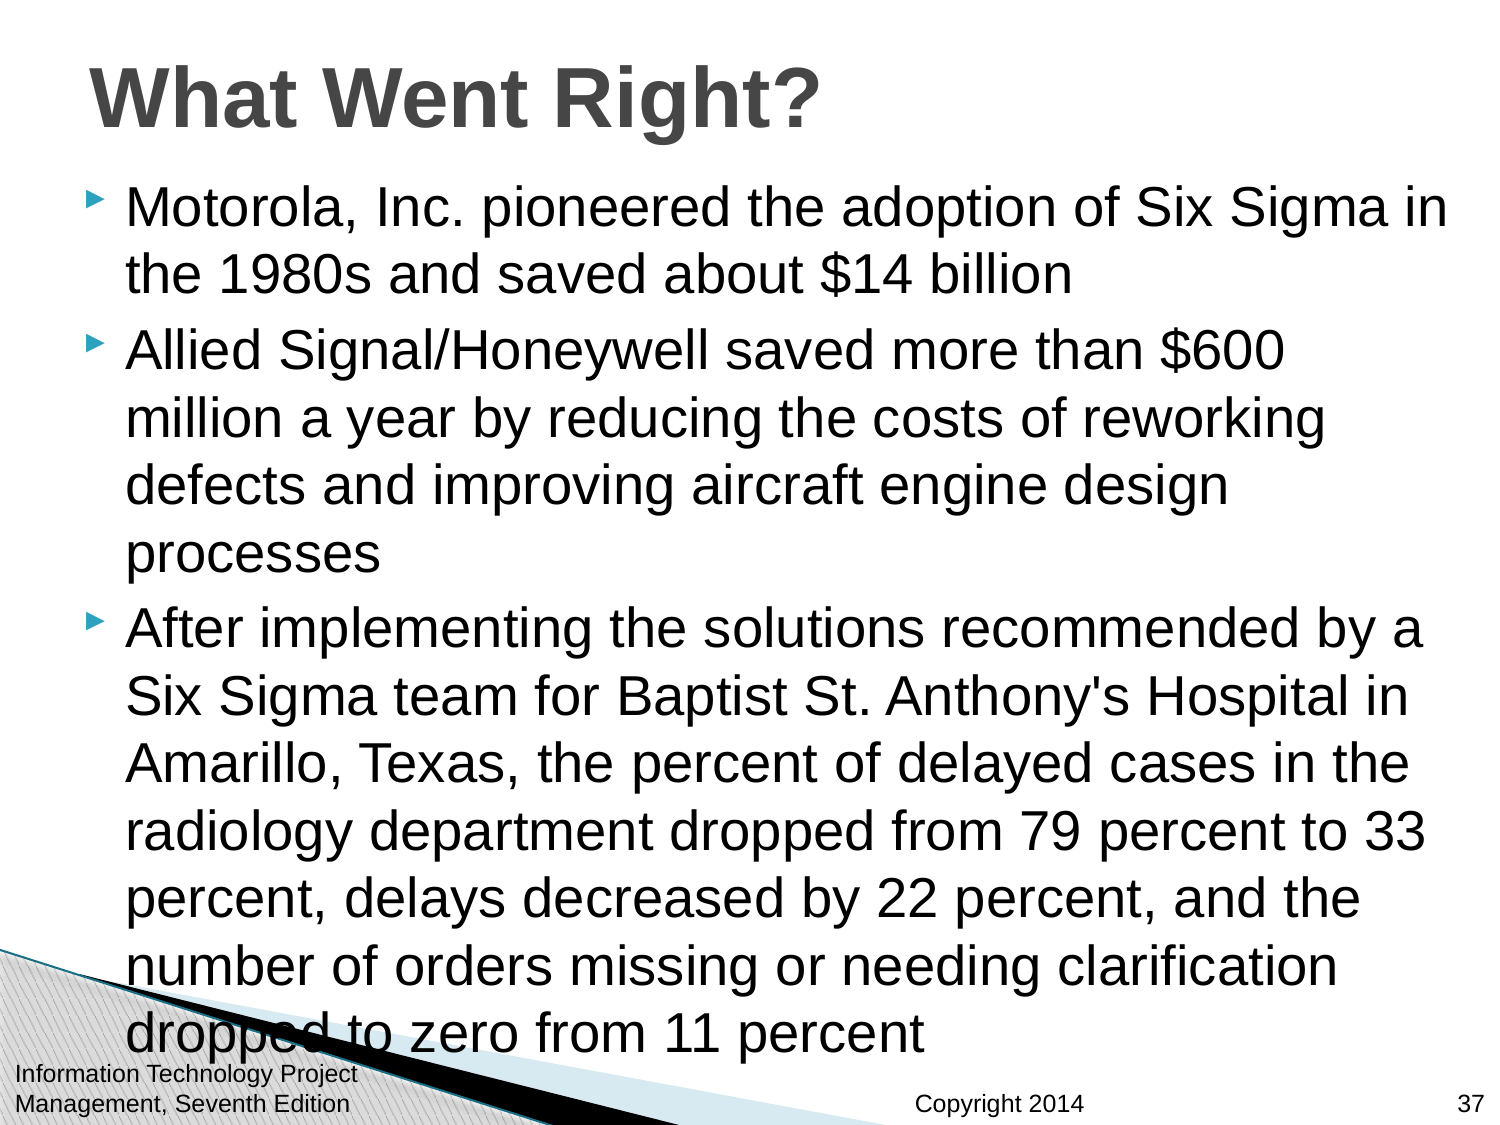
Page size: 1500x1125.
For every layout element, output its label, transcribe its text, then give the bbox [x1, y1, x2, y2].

slide_number 37 [1408, 1065, 1500, 1125]
list Motorola, Inc. pioneered the adoption of Six Sigma in the 1980s and saved about $14 billion Allied Signal/Honeywell saved more than $600 million a year by reducing the costs of reworking defects and improving aircraft engine design processes After implementing the solutions recommended by a Six Sigma team for Baptist St. Anthony's Hospital in Amarillo, Texas, the percent of delayed cases in the radiology department dropped from 79 percent to 33 percent, delays decreased by 22 percent, and the number of orders missing or needing clarification dropped to zero from 11 percent [49, 162, 1476, 906]
footer Information Technology Project Management, Seventh Edition [0, 1065, 425, 1125]
title What Went Right? [75, 0, 1425, 188]
